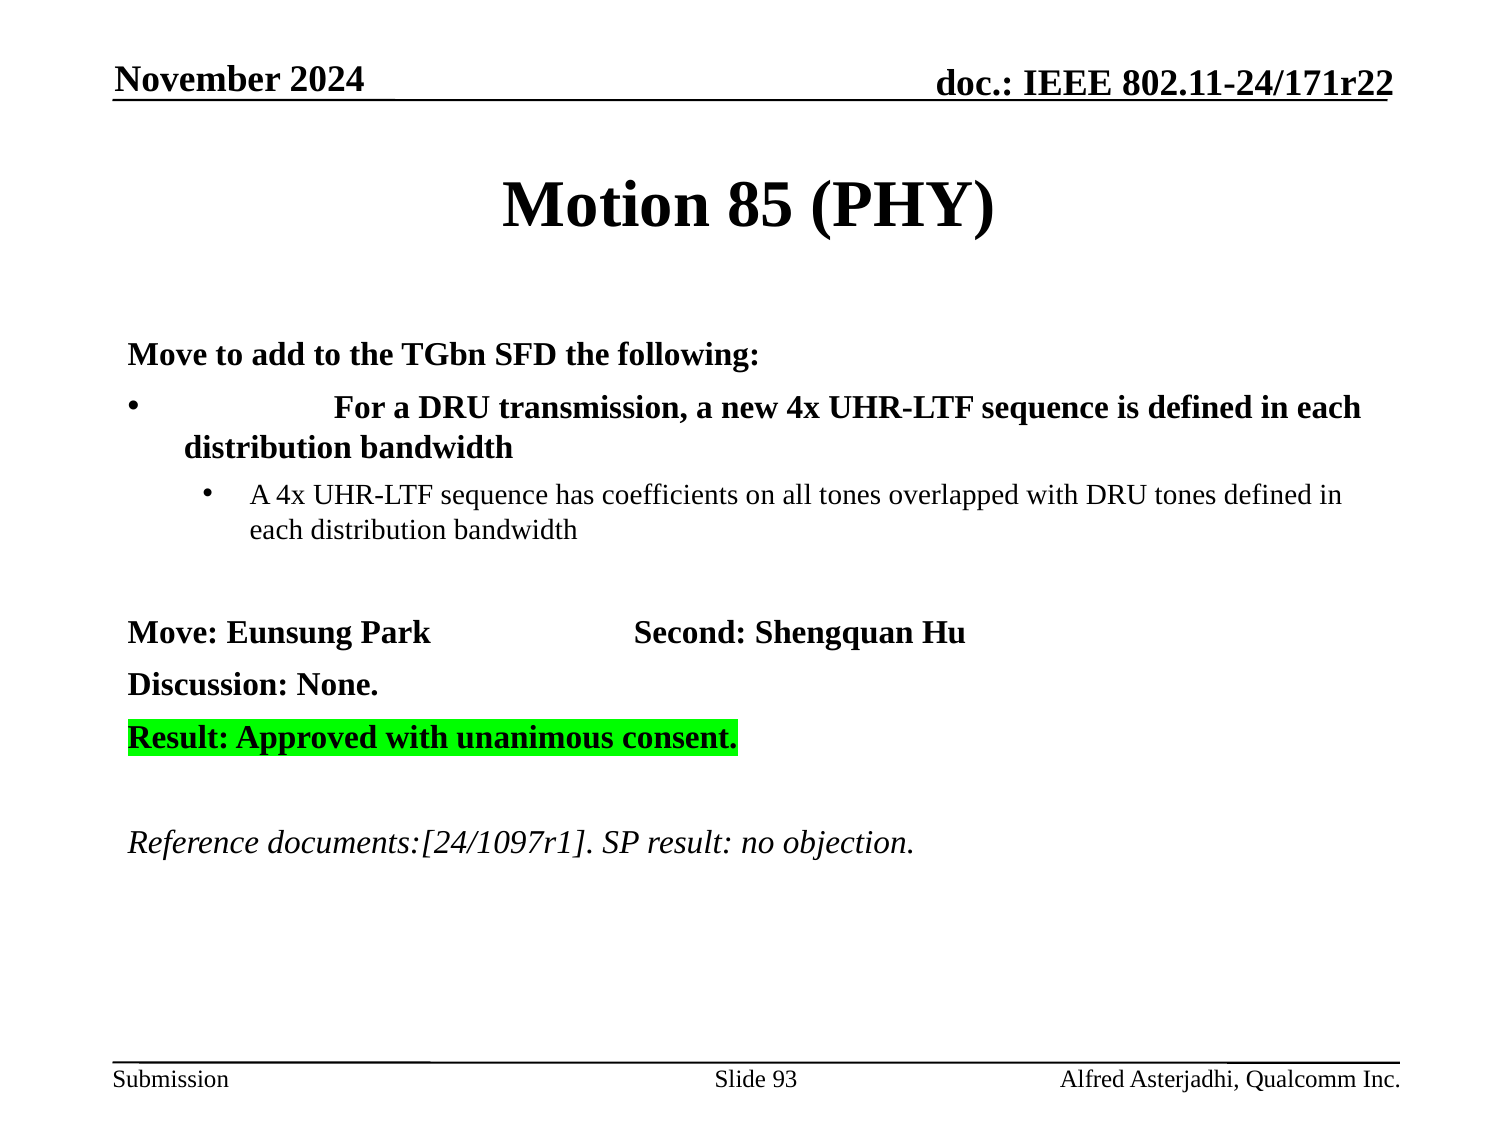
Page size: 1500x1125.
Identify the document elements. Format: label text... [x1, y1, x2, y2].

footer Alfred Asterjadhi, Qualcomm Inc. [878, 1061, 1402, 1093]
list Move to add to the TGbn SFD the following: For a DRU transmission, a new 4x UHR-LTF sequence is defined in each distribution bandwidth A 4x UHR-LTF sequence has coefficients on all tones overlapped with DRU tones defined in each distribution bandwidth Move: Eunsung Park Second: Shengquan Hu Discussion: None. Result: Approved with unanimous consent. Reference documents:[24/1097r1]. SP result: no objection. [112, 324, 1388, 1000]
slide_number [114, 54, 423, 100]
slide_number Slide 93 [712, 1061, 800, 1123]
title Motion 85 (PHY) [112, 112, 1388, 288]
